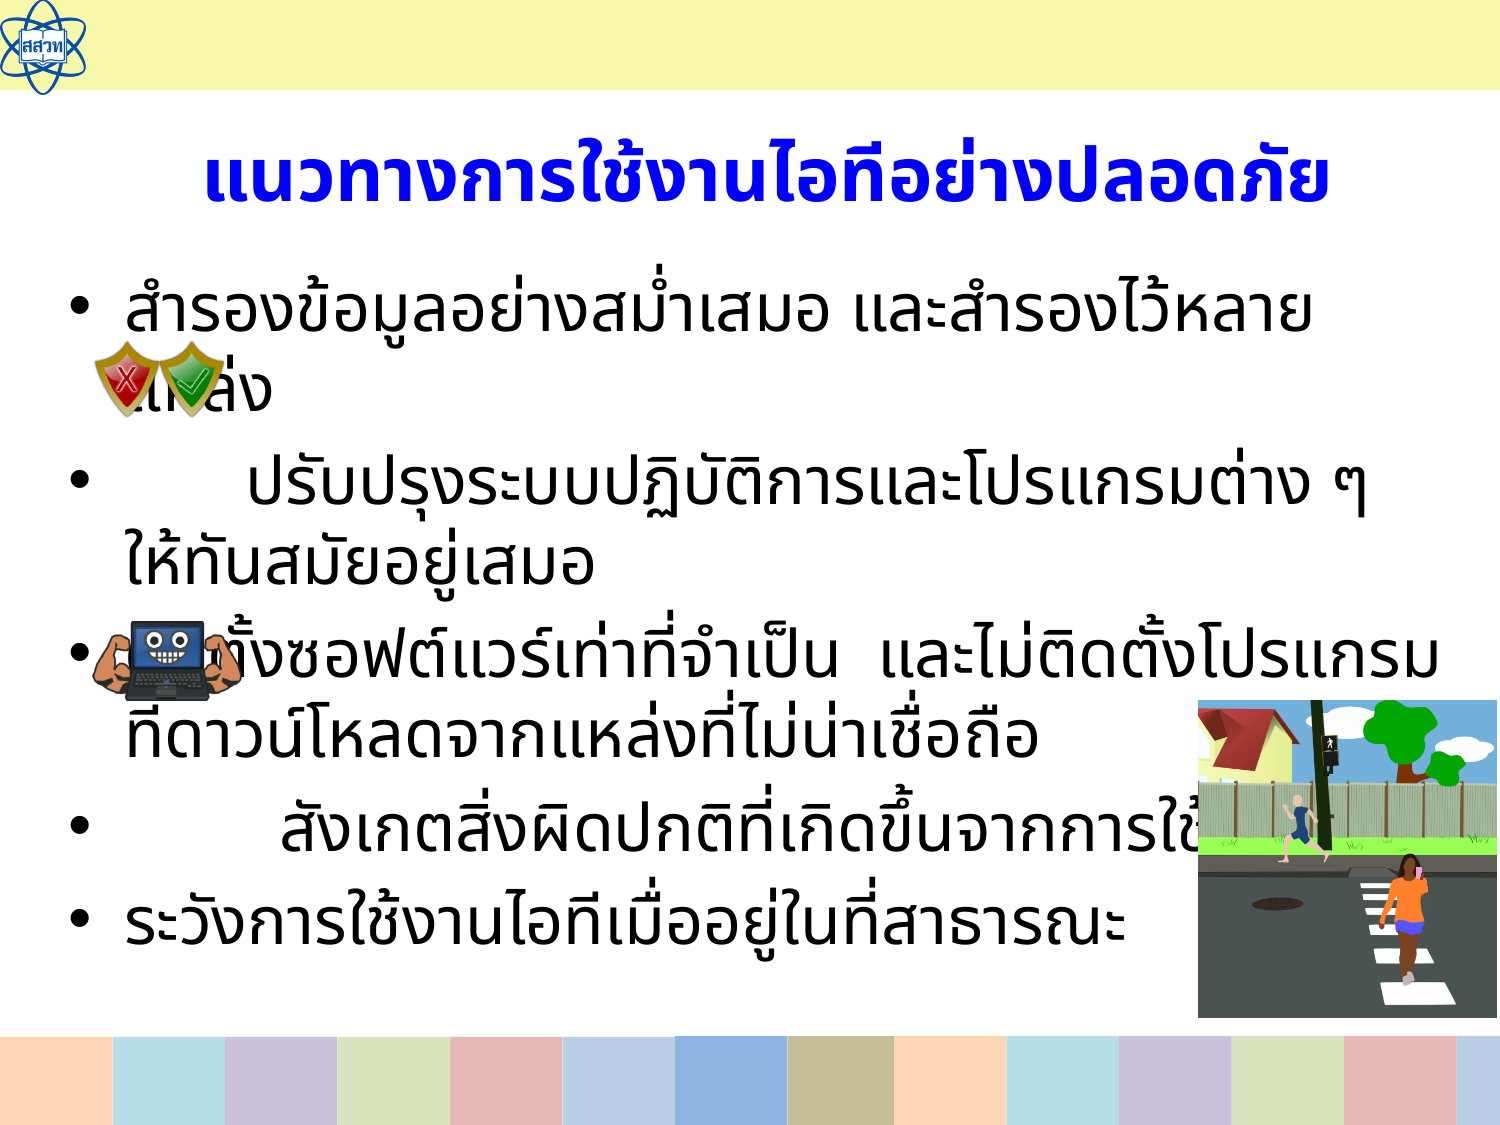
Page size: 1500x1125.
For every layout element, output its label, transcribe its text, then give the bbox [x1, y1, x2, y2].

picture [92, 621, 242, 701]
picture [0, 0, 86, 95]
list สำรองข้อมูลอย่างสม่ำเสมอ และสำรองไว้หลายแหล่ง ปรับปรุงระบบปฏิบัติการและโปรแกรมต่าง ๆ ให้ทันสมัยอยู่เสมอ ติดตั้งซอฟต์แวร์เท่าที่จำเป็น และไม่ติดตั้งโปรแกรมที่ดาวน์โหลดจากแหล่งที่ไม่น่าเชื่อถือ สังเกตสิ่งผิดปกติที่เกิดขึ้นจากการใช้งาน ระวังการใช้งานไอทีเมื่ออยู่ในที่สาธารณะ [53, 257, 1459, 1000]
picture [92, 337, 226, 420]
picture [1198, 700, 1497, 1018]
title แนวทางการใช้งานไอทีอย่างปลอดภัย [92, 78, 1443, 257]
